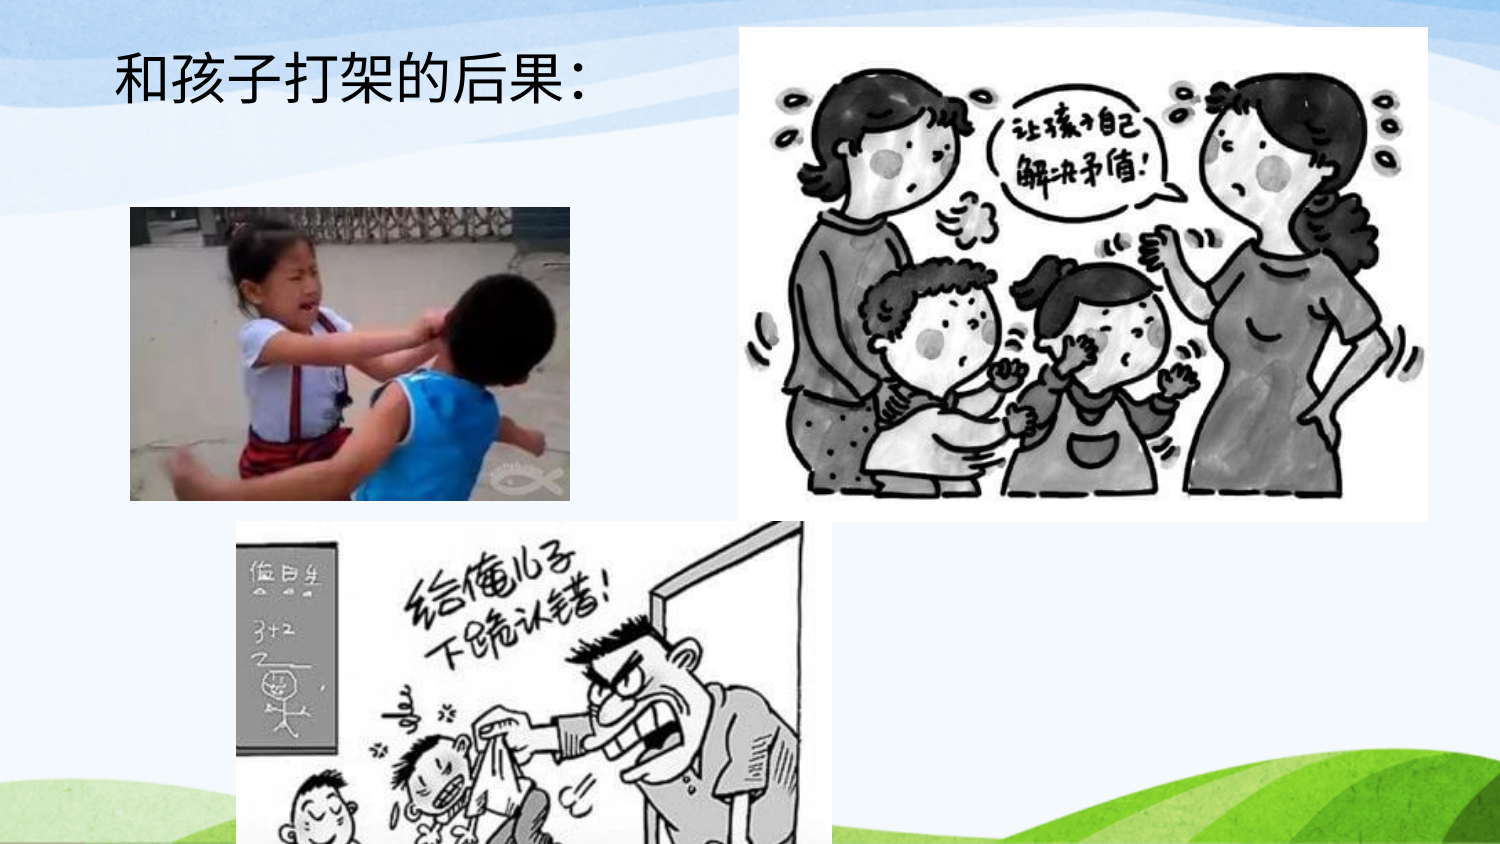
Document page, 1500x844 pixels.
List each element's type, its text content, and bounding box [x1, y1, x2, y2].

title 和孩子打架的后果： [103, 44, 739, 208]
picture [0, 0, 1500, 844]
